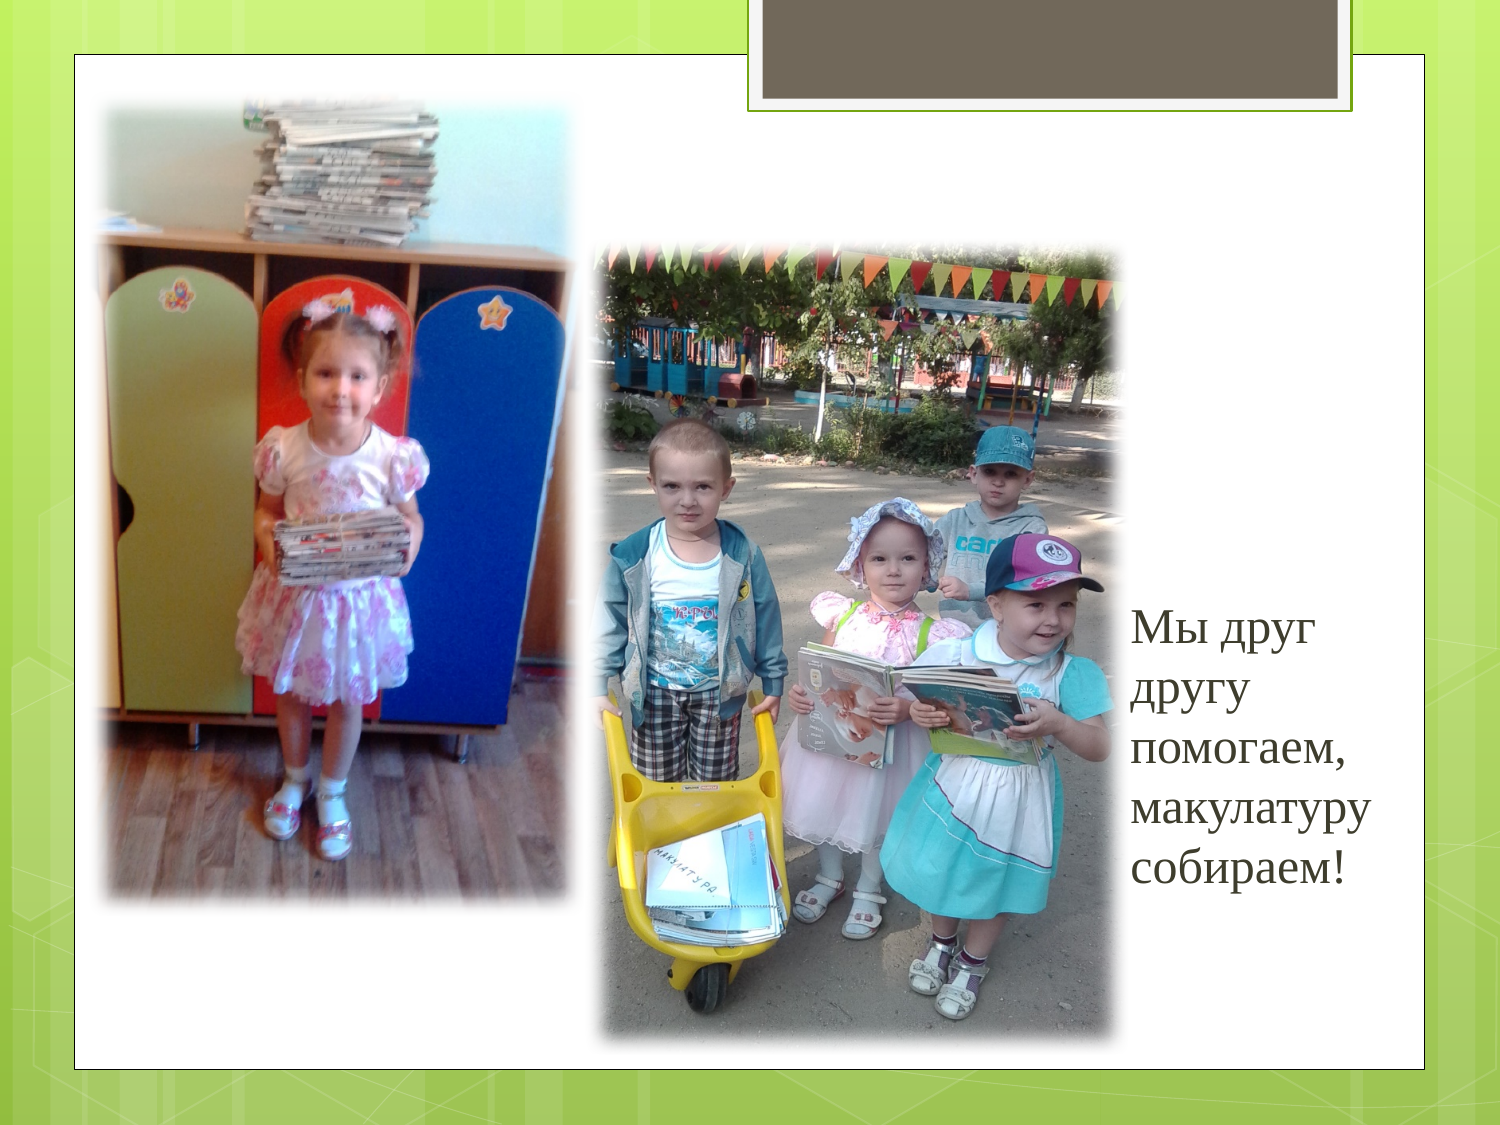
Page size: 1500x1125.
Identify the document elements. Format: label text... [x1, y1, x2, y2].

picture [584, 148, 1129, 1055]
text_box Мы друг другу помогаем, макулатуру собираем! [1104, 95, 1417, 901]
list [88, 89, 585, 918]
